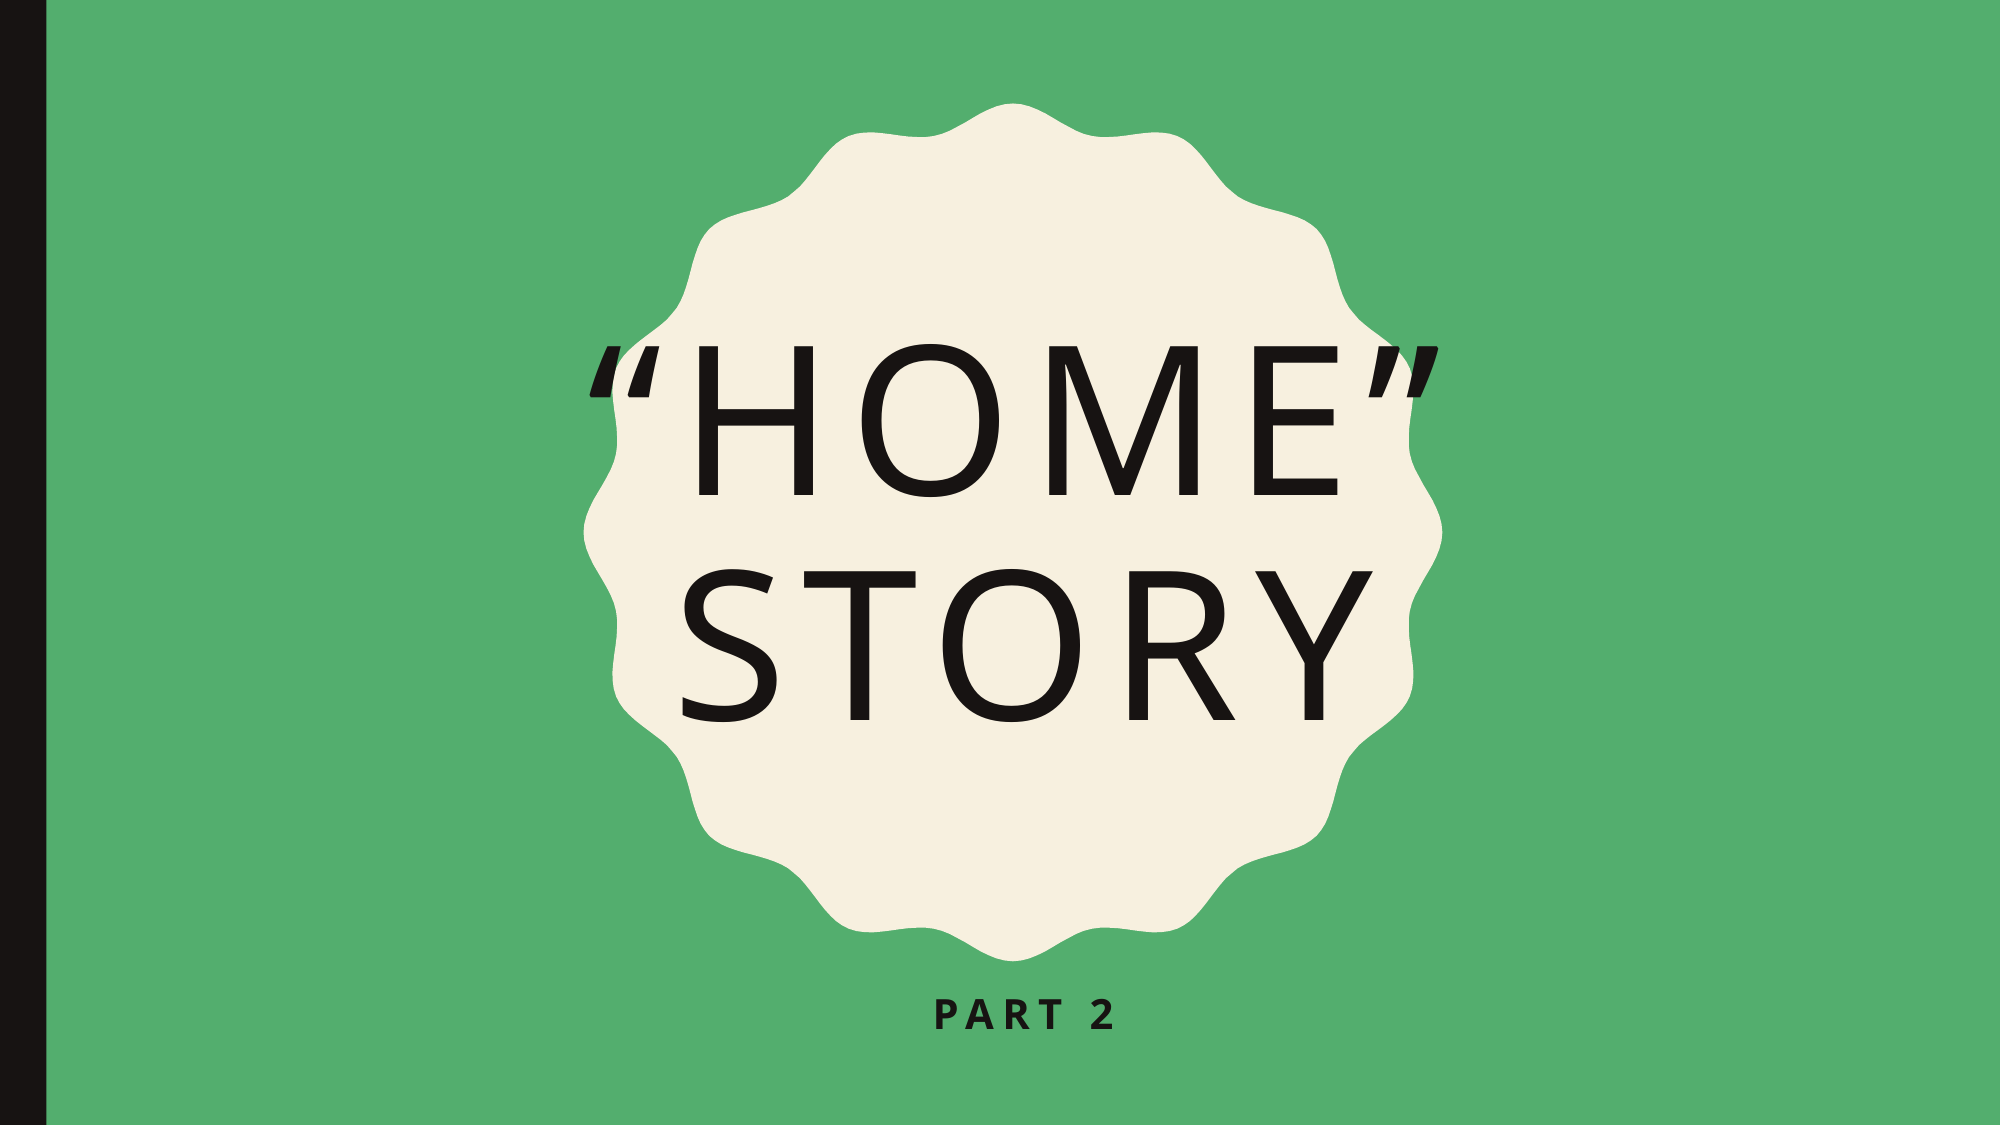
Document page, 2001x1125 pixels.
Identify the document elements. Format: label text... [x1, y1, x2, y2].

title “Home” story [176, 180, 1870, 902]
subtitle Part 2 [363, 980, 1684, 1103]
